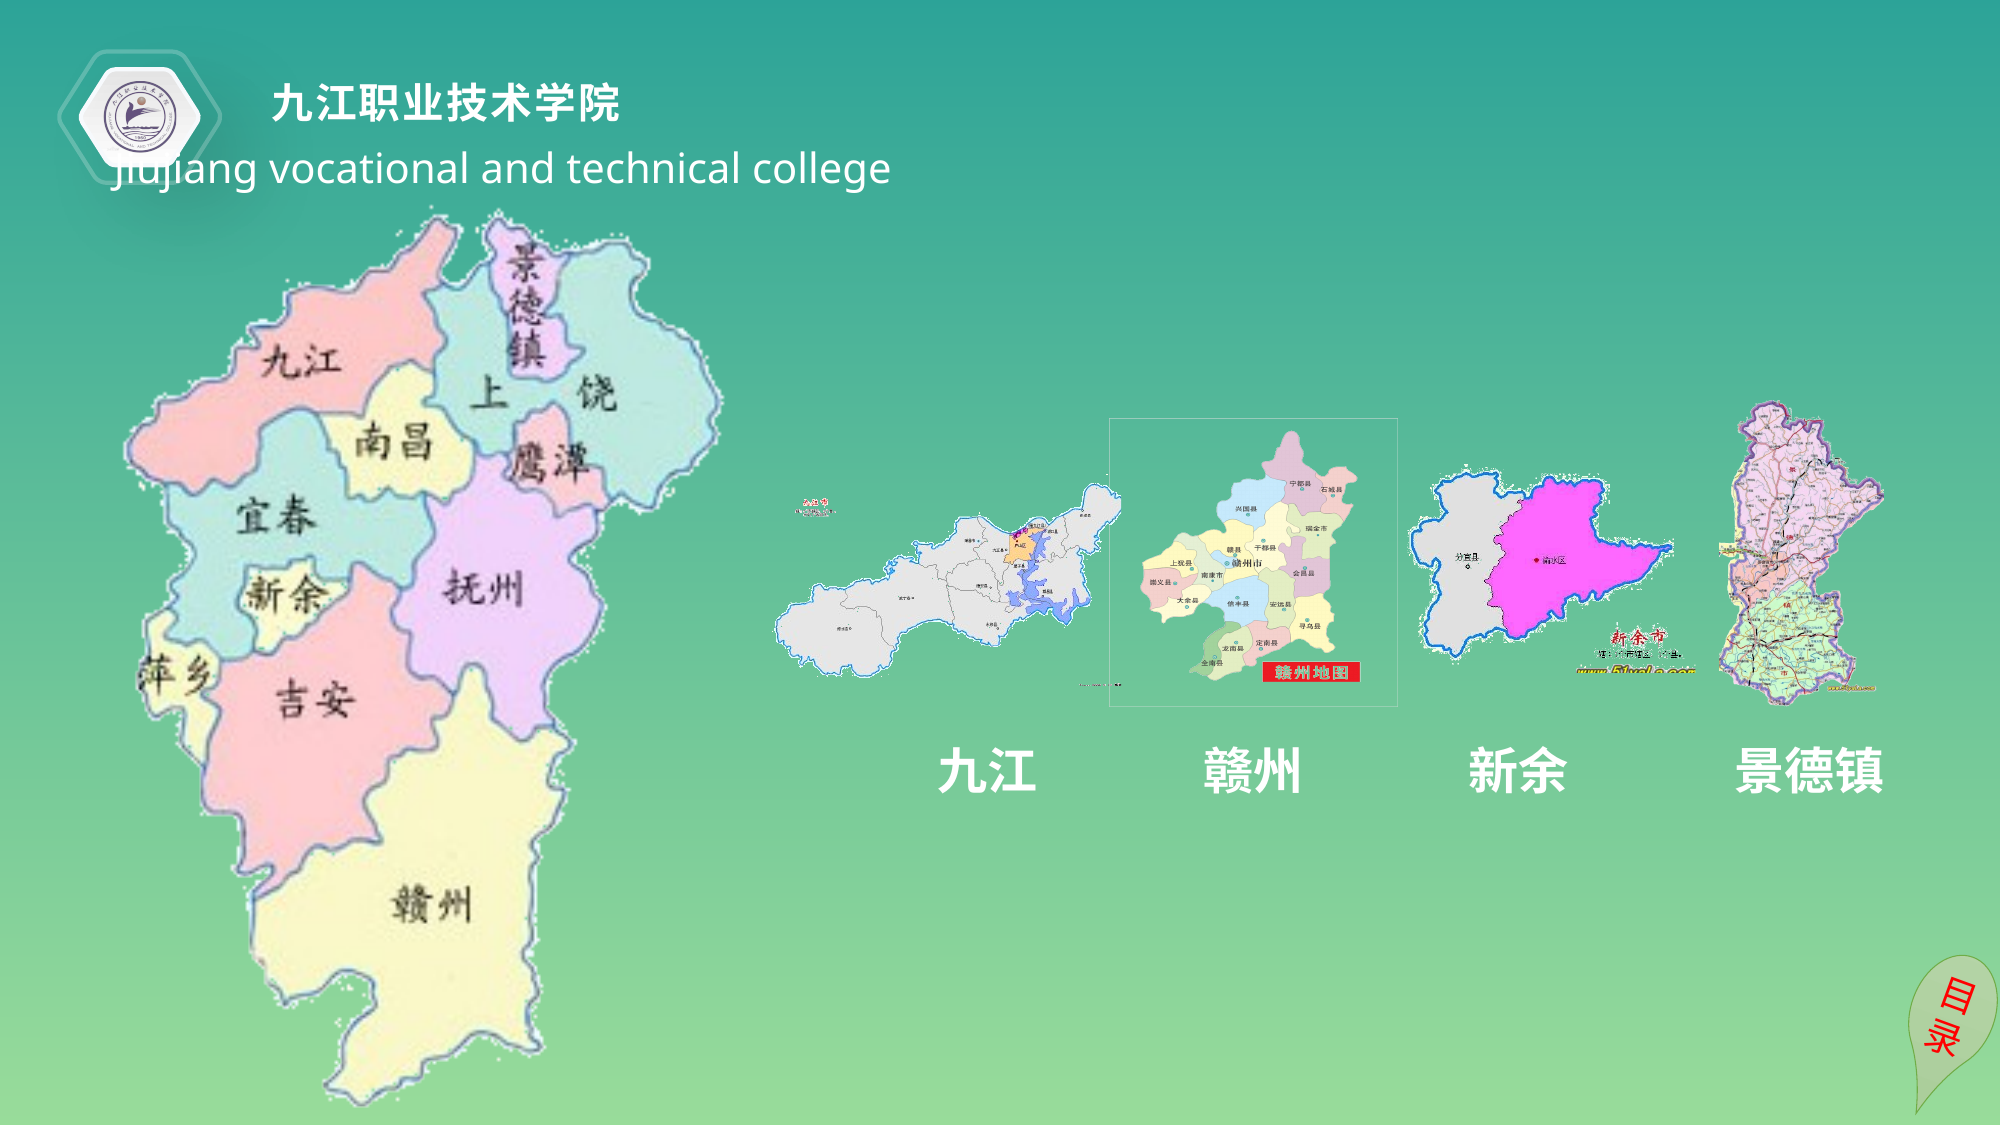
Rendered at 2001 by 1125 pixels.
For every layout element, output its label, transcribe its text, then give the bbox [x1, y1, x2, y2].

text_box Jiujiang vocational and technical college [221, 134, 907, 182]
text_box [59, 51, 221, 182]
text_box 新余 [1454, 731, 1584, 807]
text_box 赣州 [1188, 731, 1319, 807]
picture [0, 182, 1696, 1111]
text_box 景德镇 [1719, 731, 1900, 807]
picture [1719, 400, 1884, 707]
text_box 九江 [933, 731, 1053, 807]
text_box 目录 [1908, 954, 1998, 1116]
text_box 九江职业技术学院 [256, 69, 750, 134]
